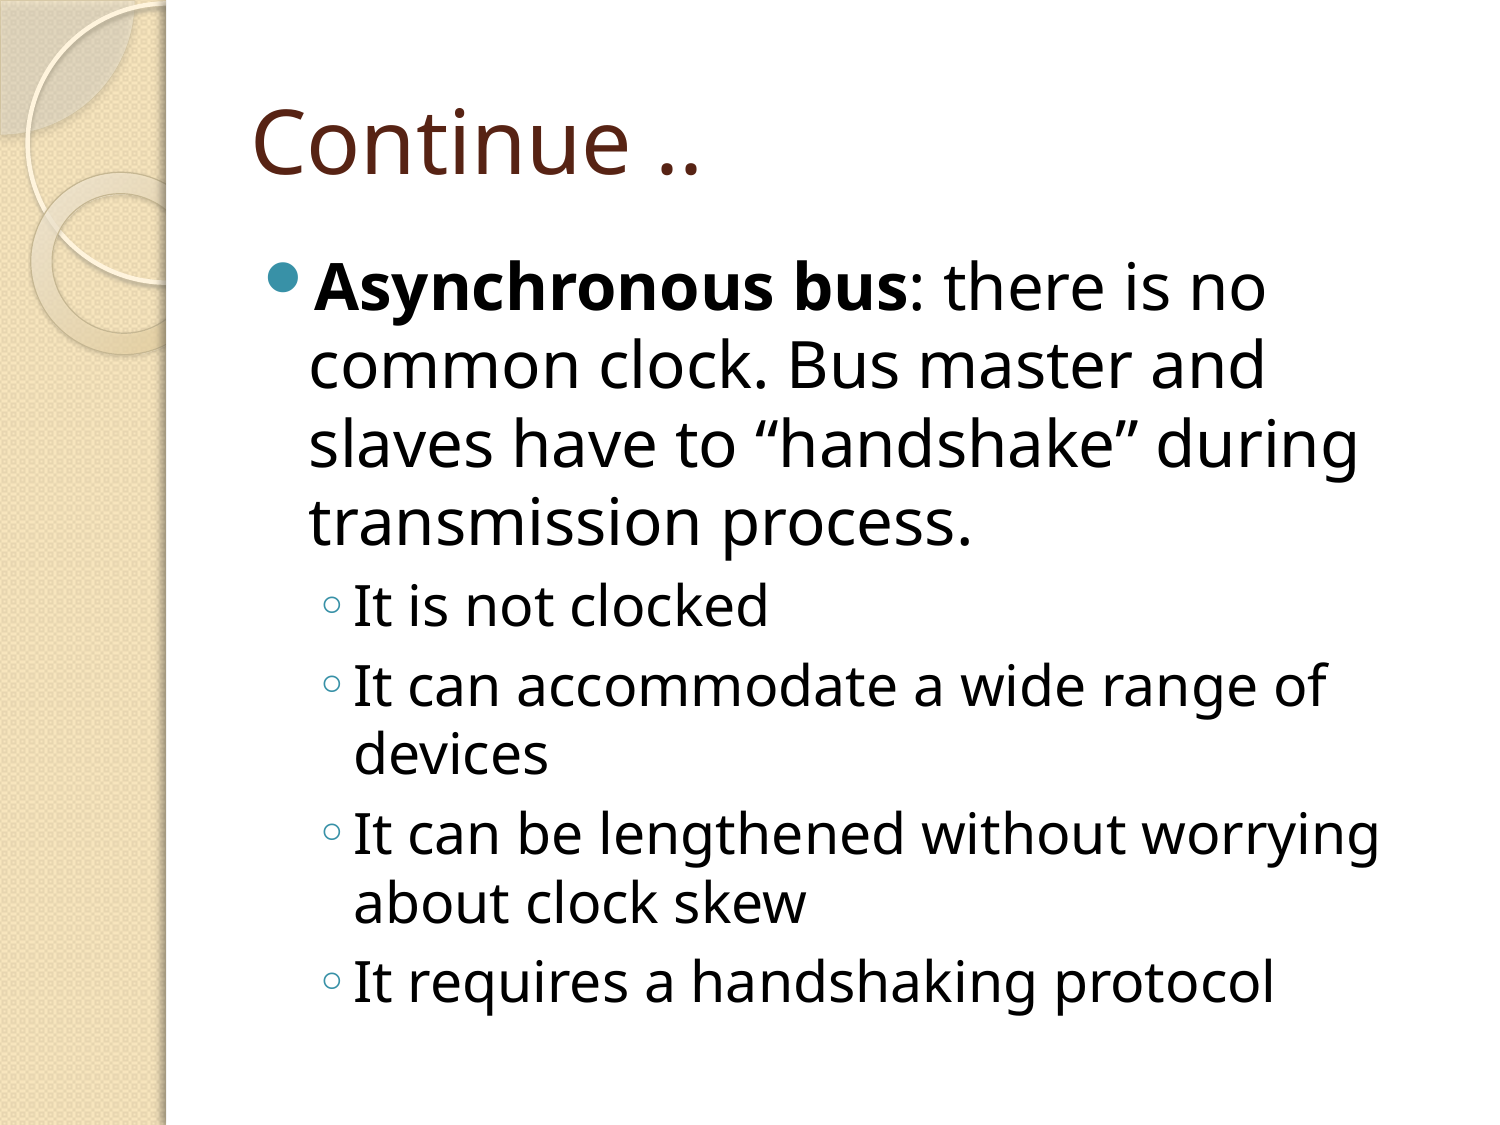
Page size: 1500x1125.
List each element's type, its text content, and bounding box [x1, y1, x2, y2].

list Asynchronous bus: there is no common clock. Bus master and slaves have to “handshake” during transmission process. It is not clocked It can accommodate a wide range of devices It can be lengthened without worrying about clock skew It requires a handshaking protocol [235, 237, 1466, 1025]
title Continue .. [235, 45, 1466, 233]
